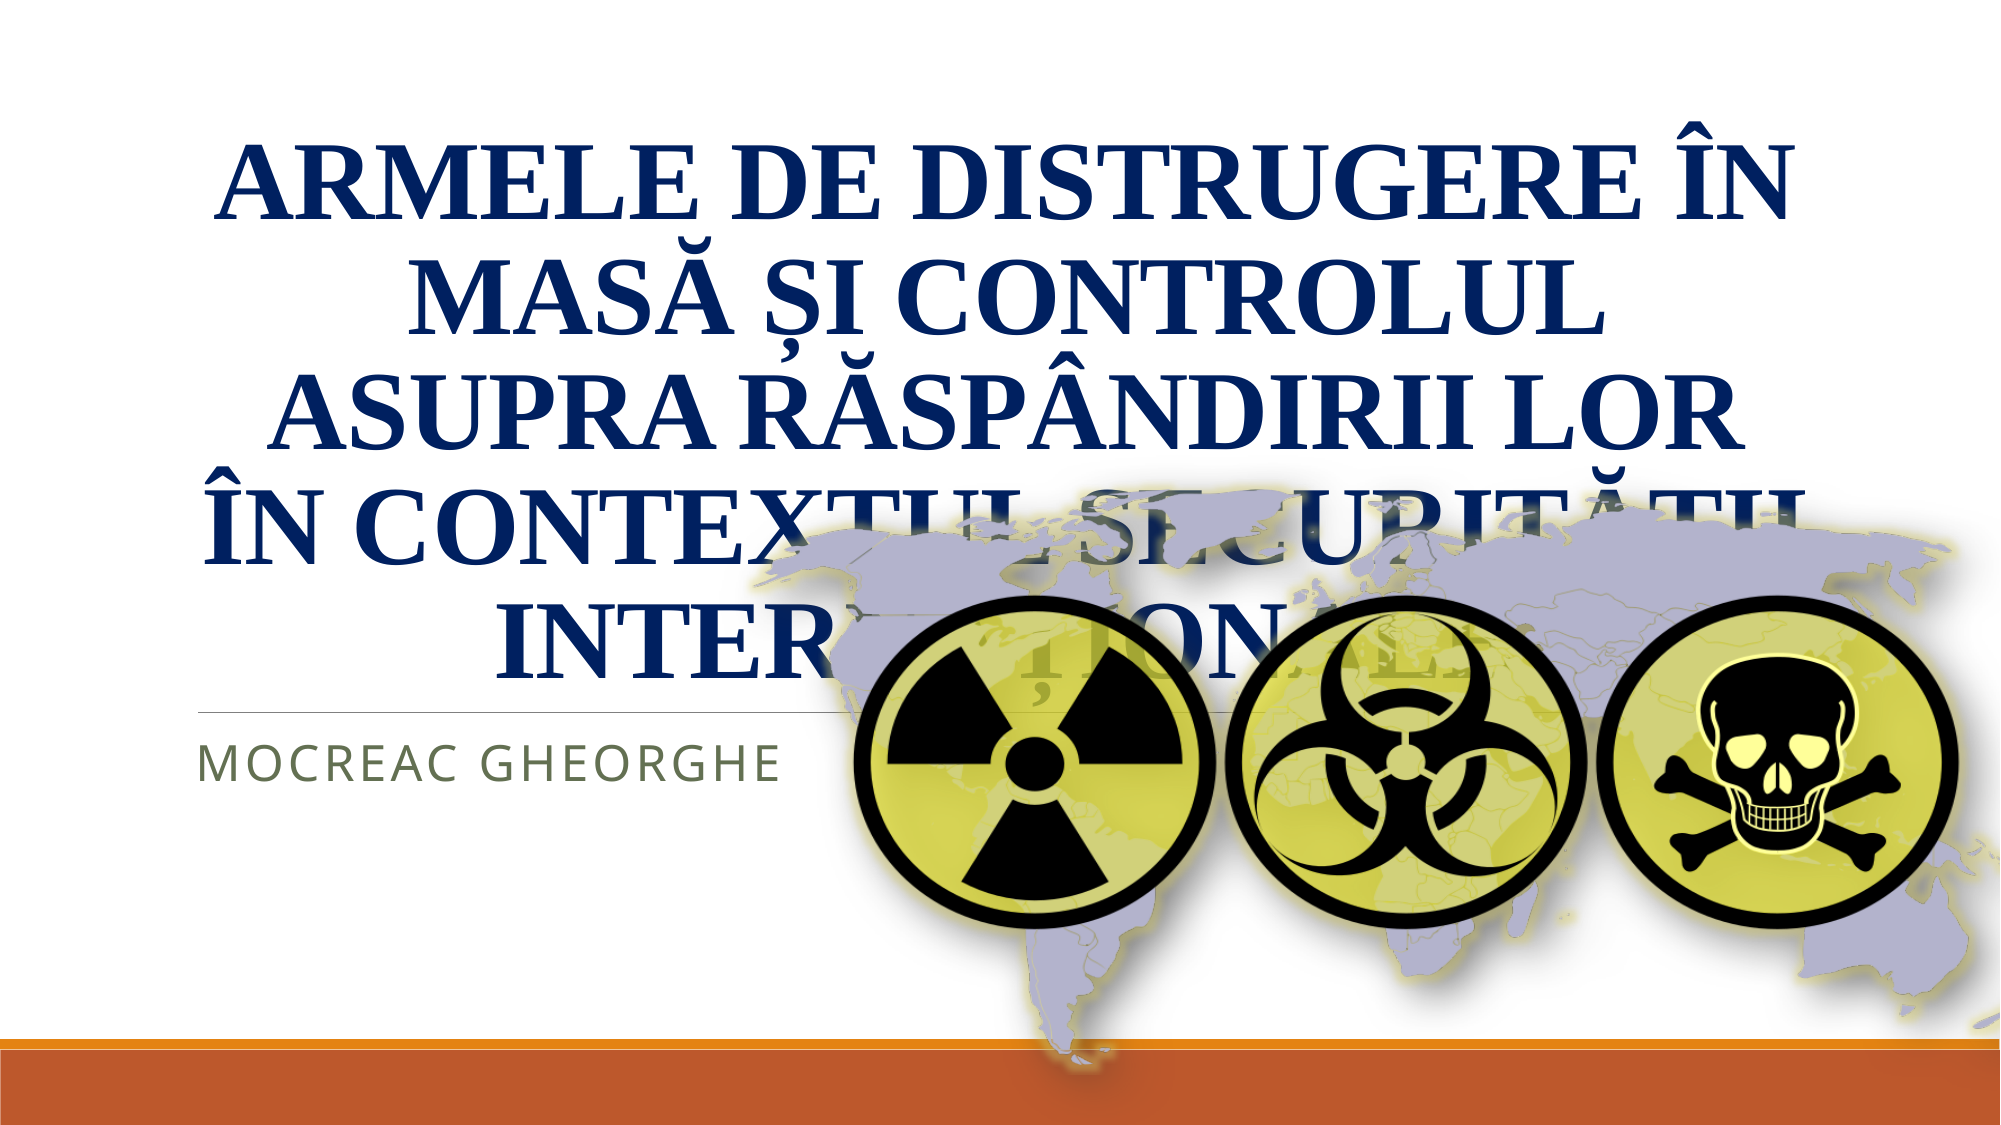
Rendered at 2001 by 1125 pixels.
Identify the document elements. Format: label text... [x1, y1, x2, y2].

picture [719, 488, 2000, 1065]
title ARMELE DE DISTRUGERE ÎN MASĂ ȘI CONTROLUL ASUPRA RĂSPÂNDIRII LOR ÎN CONTEXTUL SECURITĂȚII INTERNAȚIONALE [180, 124, 1830, 710]
subtitle Mocreac Gheorghe [180, 730, 700, 919]
